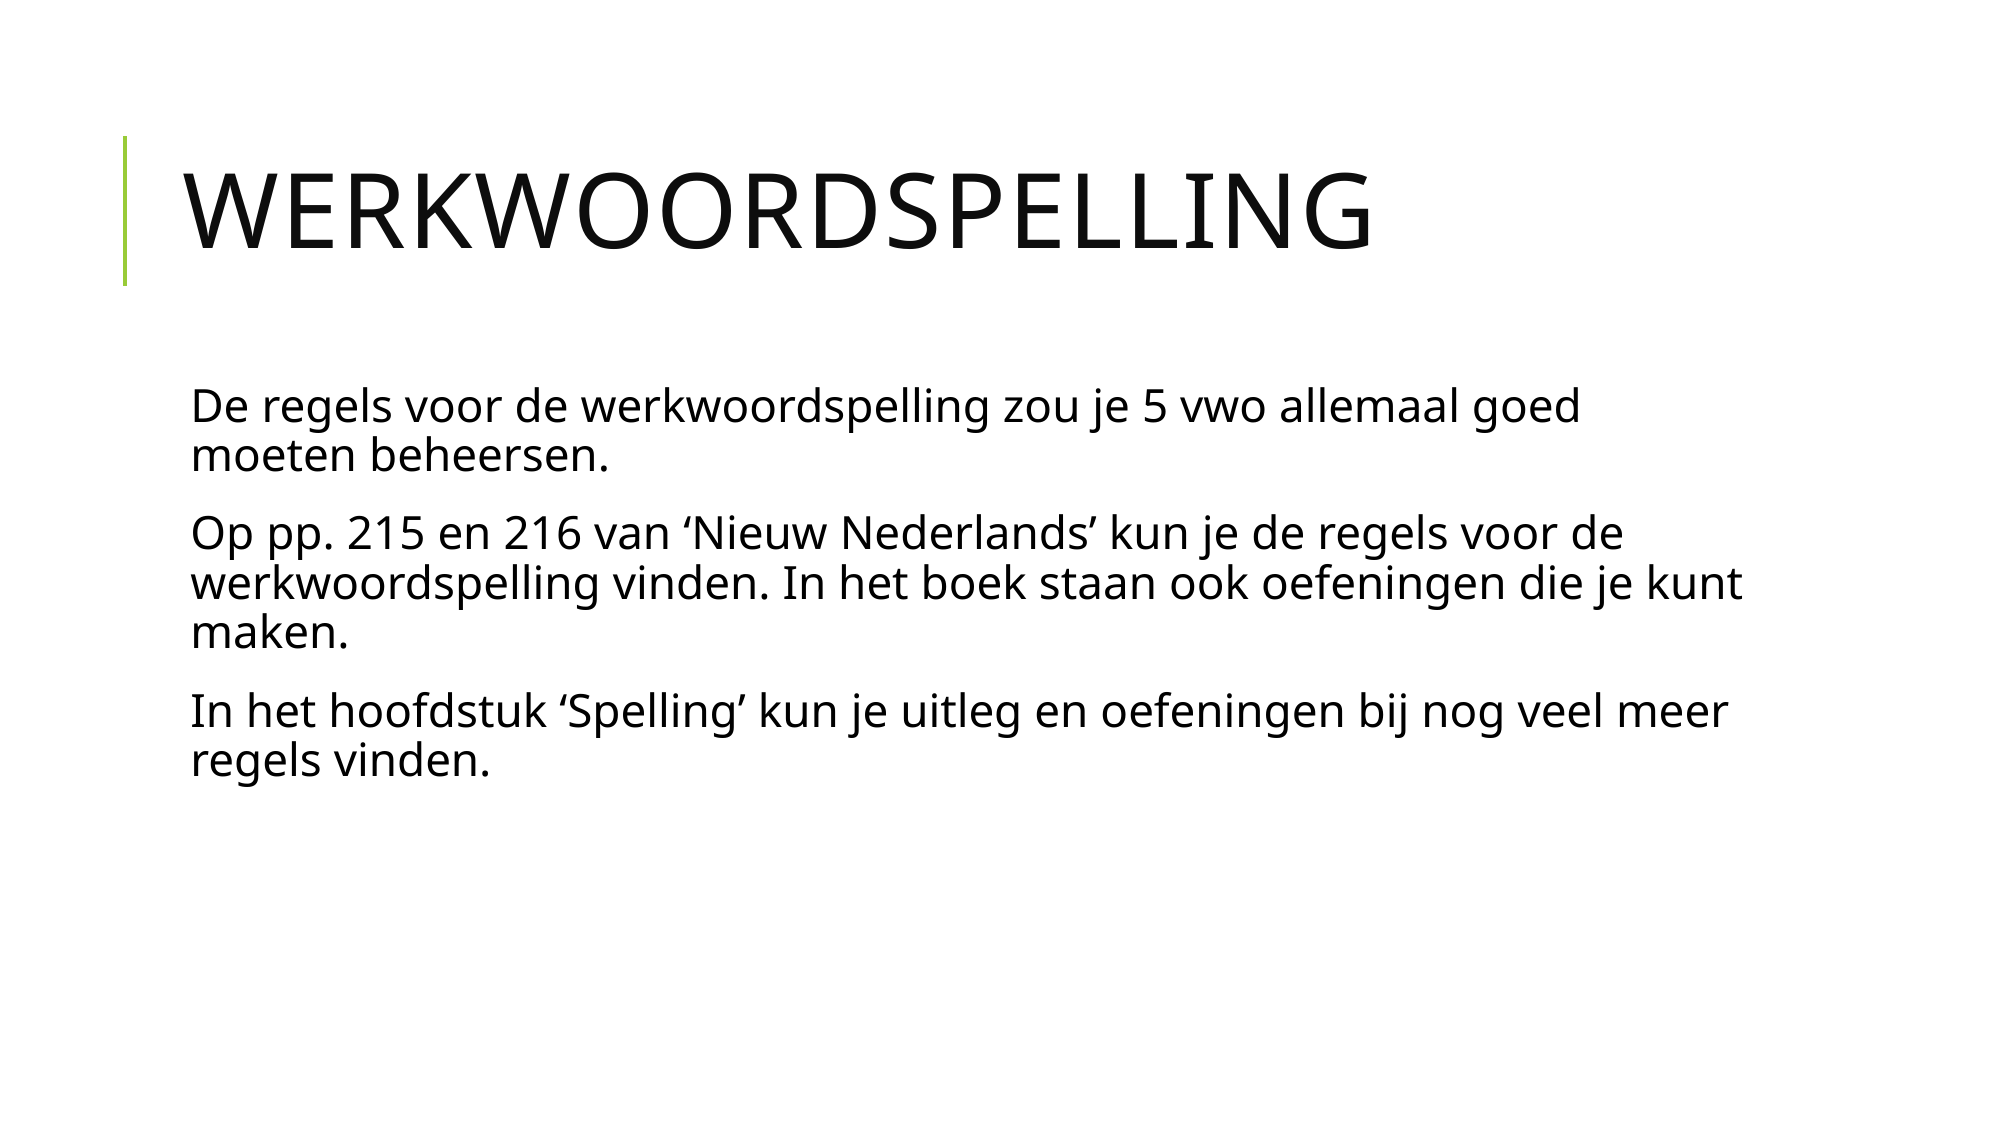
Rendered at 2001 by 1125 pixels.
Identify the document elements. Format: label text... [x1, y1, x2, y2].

title werkwoordspelling [168, 96, 1763, 342]
list De regels voor de werkwoordspelling zou je 5 vwo allemaal goed moeten beheersen. Op pp. 215 en 216 van ‘Nieuw Nederlands’ kun je de regels voor de werkwoordspelling vinden. In het boek staan ook oefeningen die je kunt maken. In het hoofdstuk ‘Spelling’ kun je uitleg en oefeningen bij nog veel meer regels vinden. [168, 375, 1763, 1035]
